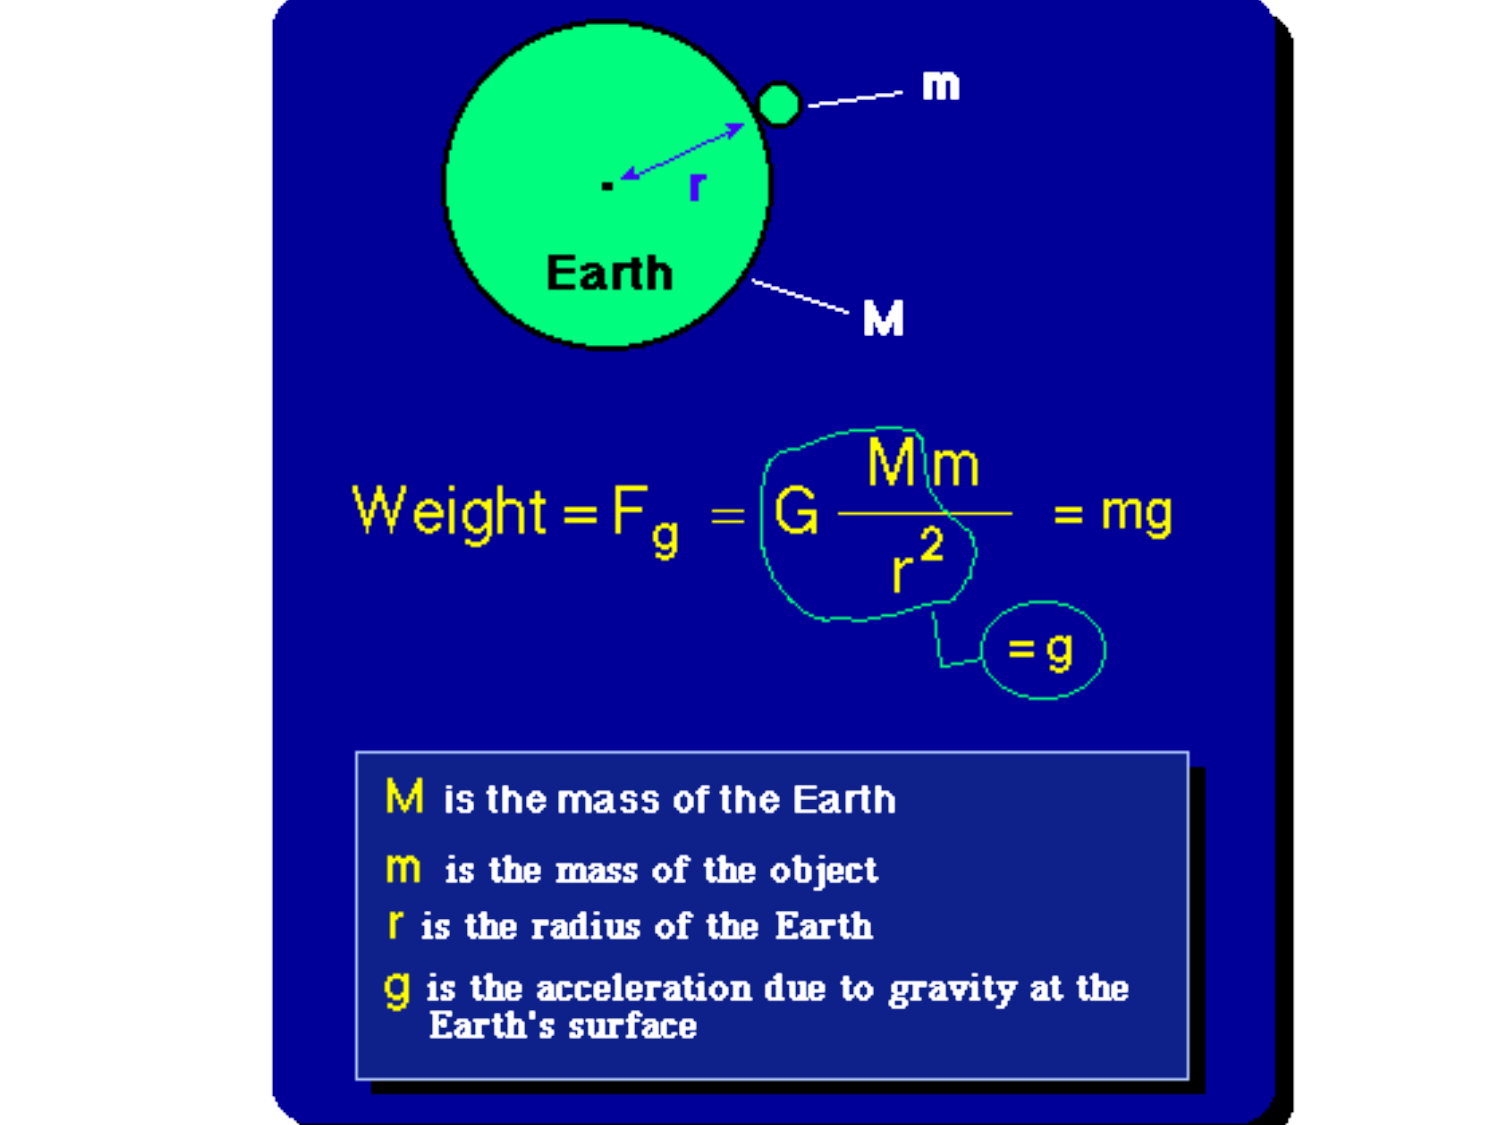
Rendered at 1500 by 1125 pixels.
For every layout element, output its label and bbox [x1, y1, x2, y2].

picture [238, 0, 1311, 1125]
